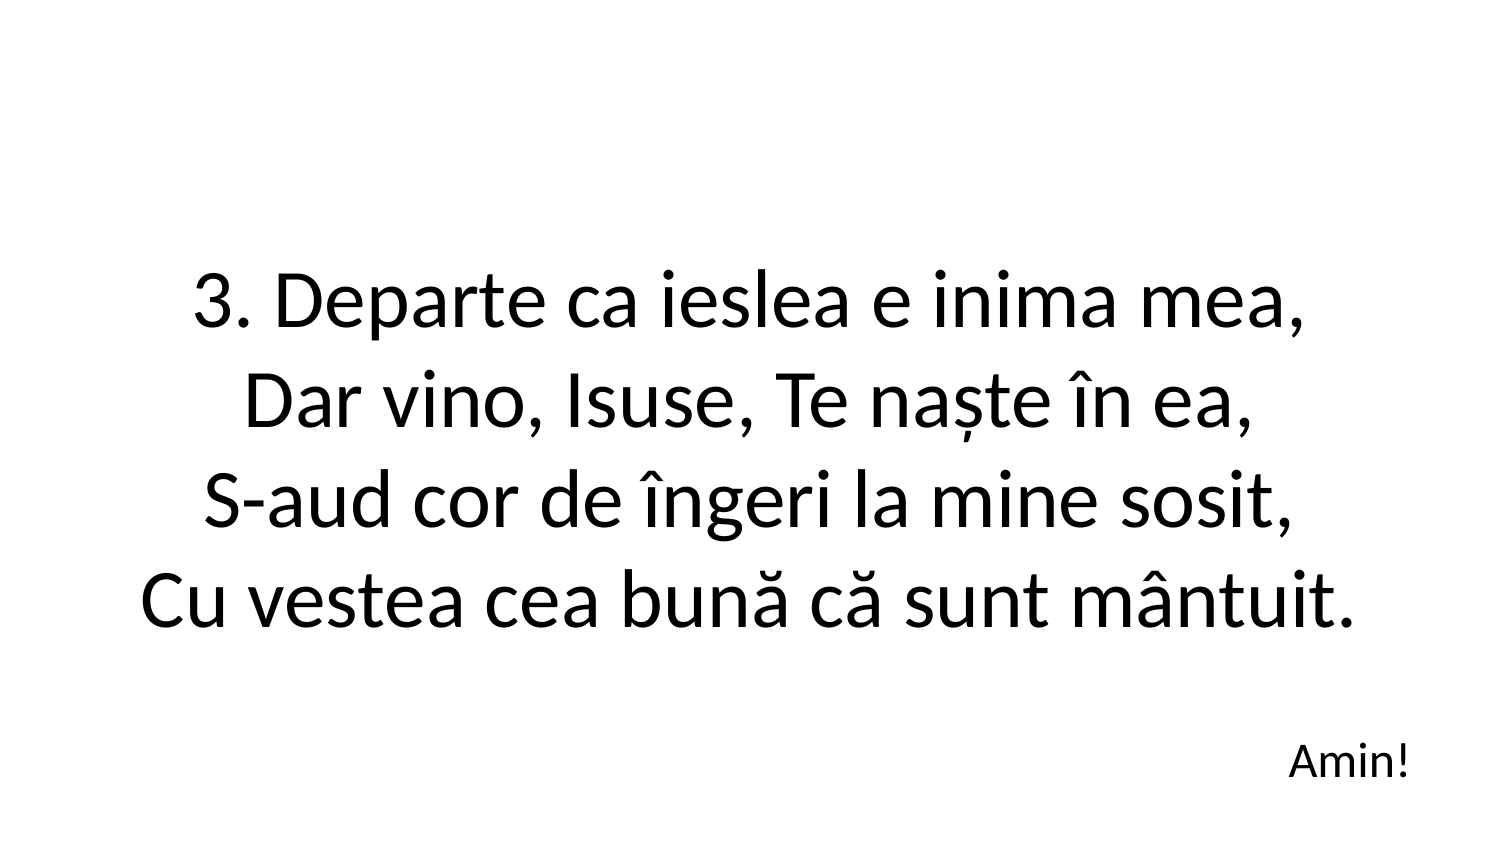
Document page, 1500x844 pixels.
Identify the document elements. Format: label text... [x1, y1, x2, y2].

text_box Amin! [1273, 674, 1427, 795]
text_box 3. Departe ca ieslea e inima mea, Dar vino, Isuse, Te naște în ea, S-aud cor de îngeri la mine sosit, Cu vestea cea bună că sunt mântuit. [126, 192, 1374, 652]
